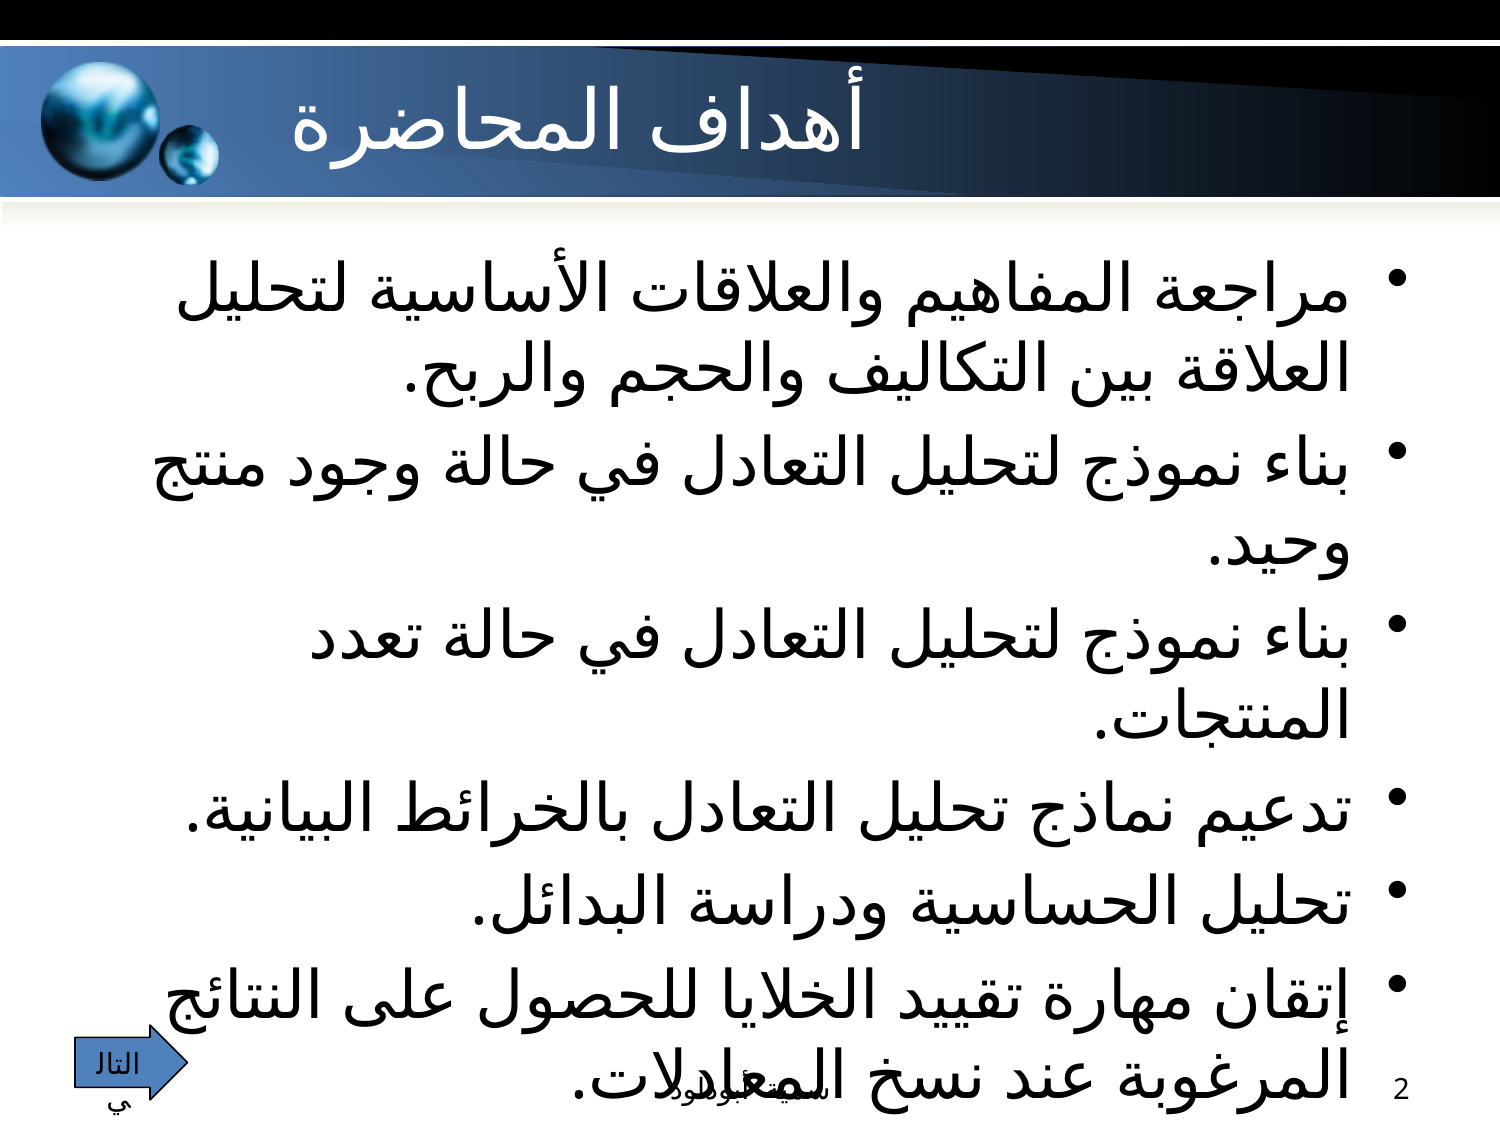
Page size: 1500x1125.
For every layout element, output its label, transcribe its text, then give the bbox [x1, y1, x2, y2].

footer سمية أبوداود [512, 1062, 988, 1103]
text_box التالي [75, 1024, 188, 1100]
picture [41, 62, 219, 185]
list مراجعة المفاهيم والعلاقات الأساسية لتحليل العلاقة بين التكاليف والحجم والربح. بناء نموذج لتحليل التعادل في حالة وجود منتج وحيد. بناء نموذج لتحليل التعادل في حالة تعدد المنتجات. تدعيم نماذج تحليل التعادل بالخرائط البيانية. تحليل الحساسية ودراسة البدائل. إتقان مهارة تقييد الخلايا للحصول على النتائج المرغوبة عند نسخ المعادلات. [74, 237, 1426, 1050]
title أهداف المحاضرة [274, 44, 1363, 188]
slide_number 2 [1074, 1062, 1426, 1103]
